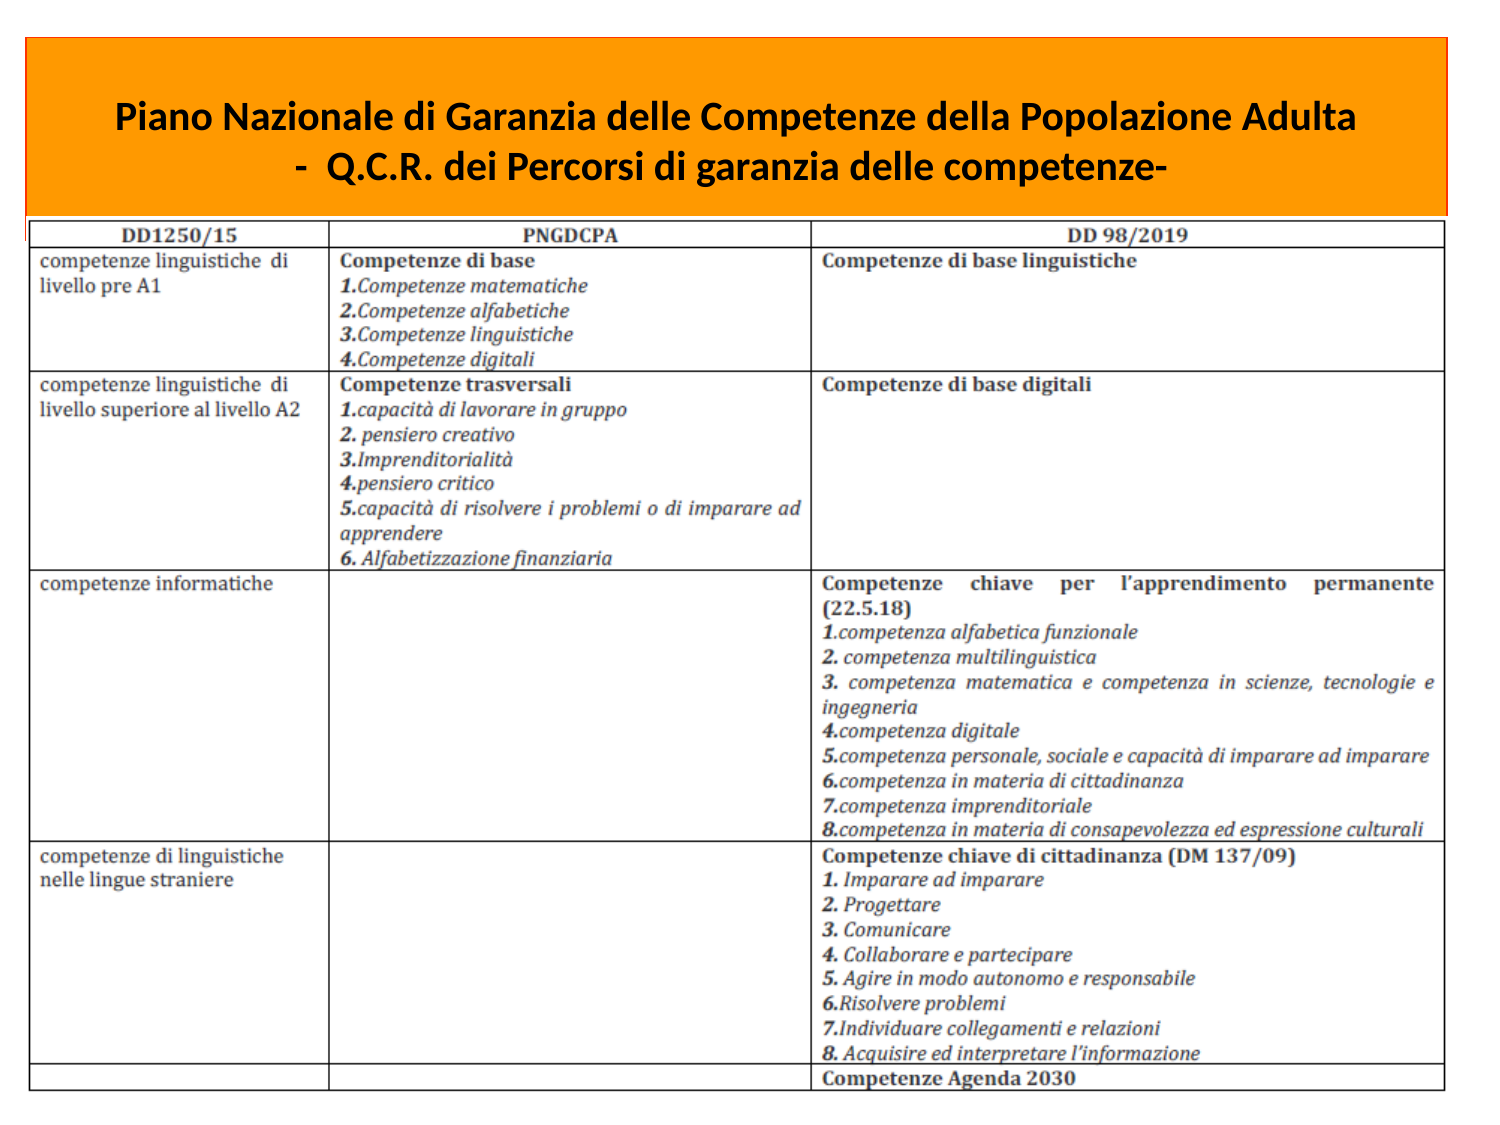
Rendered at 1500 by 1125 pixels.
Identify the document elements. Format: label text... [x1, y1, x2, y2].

title Piano Nazionale di Garanzia delle Competenze della Popolazione Adulta - Q.C.R. dei Percorsi di garanzia delle competenze- [25, 37, 1448, 215]
picture [25, 216, 1459, 1107]
